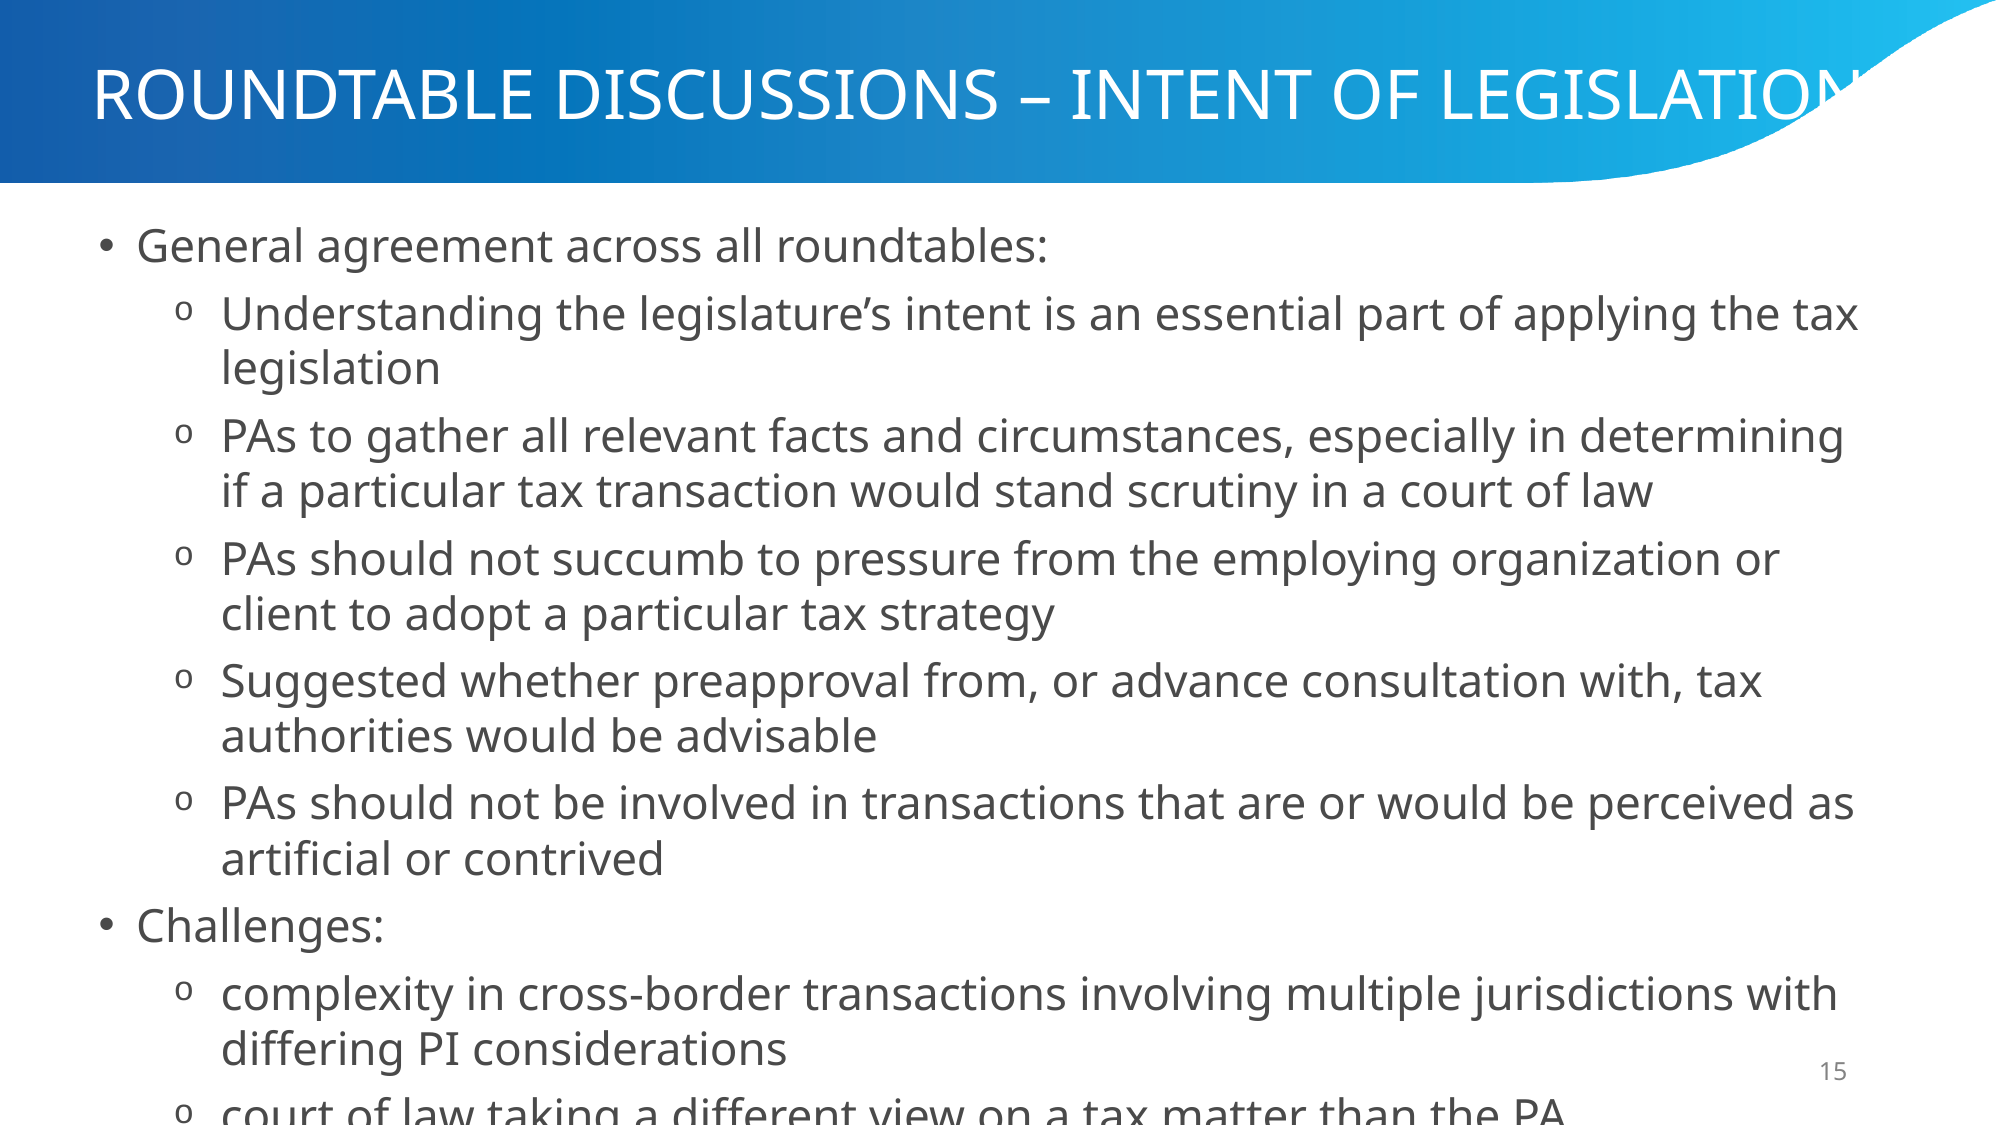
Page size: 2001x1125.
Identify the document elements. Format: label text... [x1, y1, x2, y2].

title ROUNDTABLE DISCUSSIONS – INTENT OF LEGISLATION [76, 4, 1889, 180]
picture [0, 0, 2000, 183]
list General agreement across all roundtables: Understanding the legislature’s intent is an essential part of applying the tax legislation PAs to gather all relevant facts and circumstances, especially in determining if a particular tax transaction would stand scrutiny in a court of law PAs should not succumb to pressure from the employing organization or client to adopt a particular tax strategy Suggested whether preapproval from, or advance consultation with, tax authorities would be advisable PAs should not be involved in transactions that are or would be perceived as artificial or contrived Challenges: complexity in cross-border transactions involving multiple jurisdictions with differing PI considerations court of law taking a different view on a tax matter than the PA [83, 209, 1896, 991]
slide_number 15 [1412, 1042, 1863, 1103]
